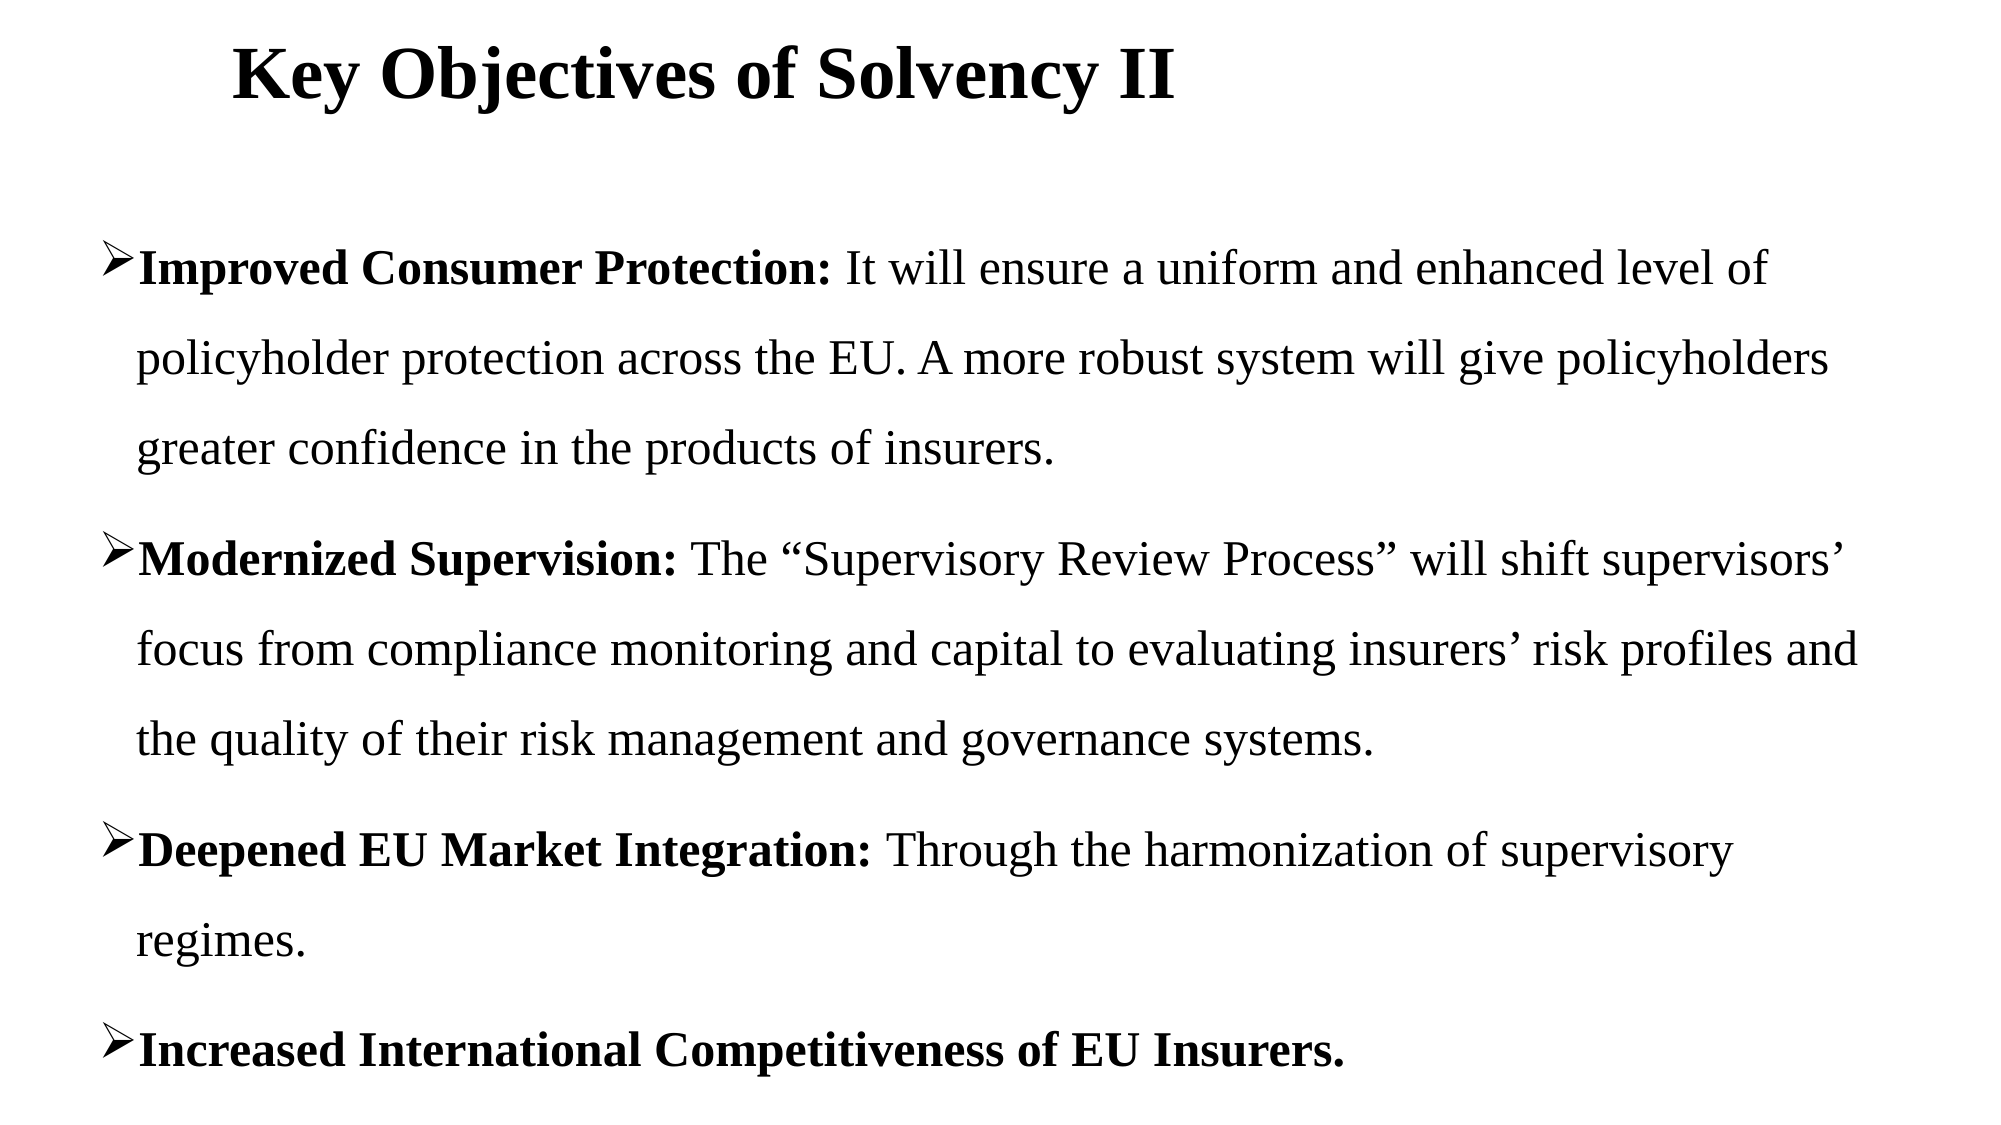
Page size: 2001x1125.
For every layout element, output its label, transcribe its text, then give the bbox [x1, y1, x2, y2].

title Key Objectives of Solvency II [217, 0, 1628, 149]
list Improved Consumer Protection: It will ensure a uniform and enhanced level of policyholder protection across the EU. A more robust system will give policyholders greater confidence in the products of insurers. Modernized Supervision: The “Supervisory Review Process” will shift supervisors’ focus from compliance monitoring and capital to evaluating insurers’ risk profiles and the quality of their risk management and governance systems. Deepened EU Market Integration: Through the harmonization of supervisory regimes. Increased International Competitiveness of EU Insurers. [83, 196, 1928, 952]
